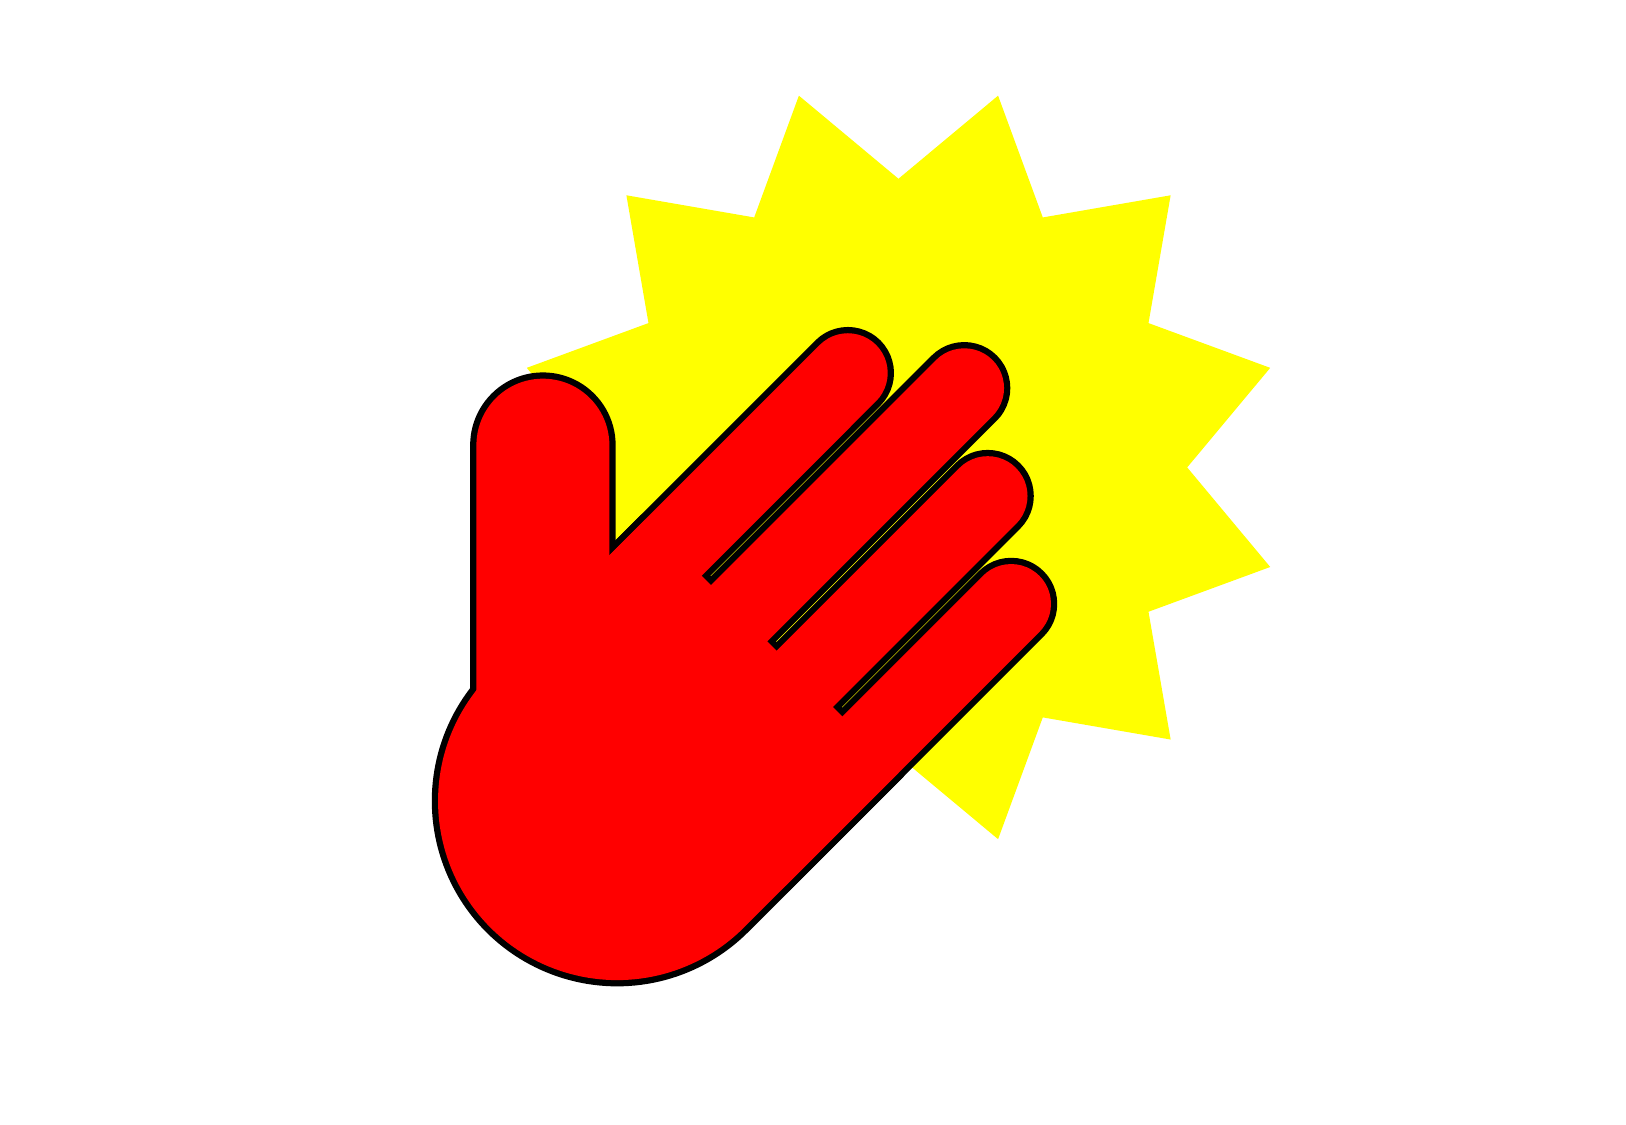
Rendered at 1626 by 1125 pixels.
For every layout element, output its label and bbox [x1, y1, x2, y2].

text_box [317, 163, 1318, 934]
